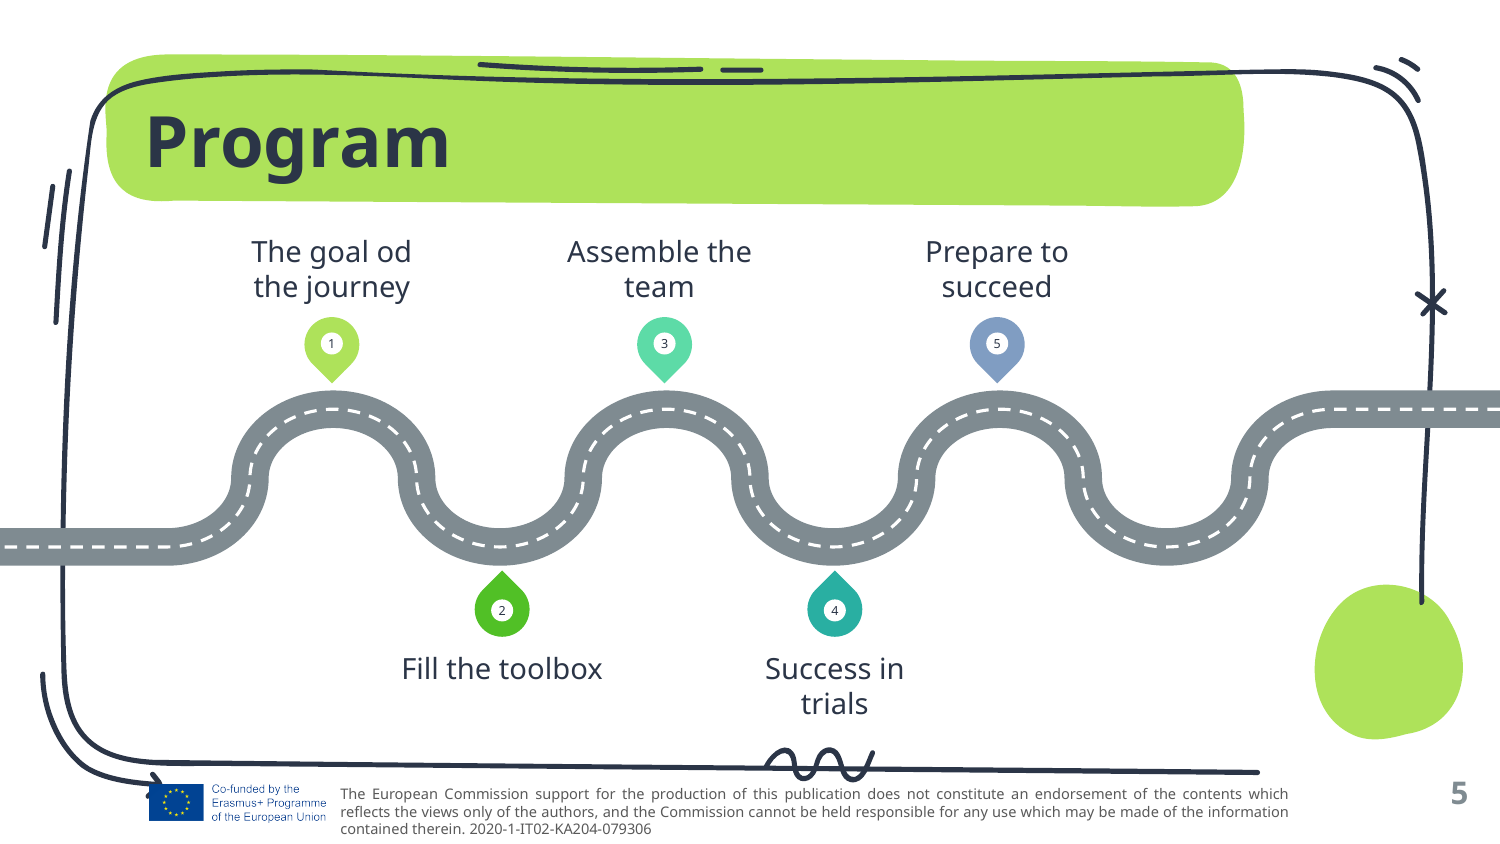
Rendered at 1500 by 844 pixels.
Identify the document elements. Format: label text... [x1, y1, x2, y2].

text_box The goal od the journey [226, 215, 438, 304]
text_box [795, 570, 874, 649]
text_box [0, 409, 1500, 547]
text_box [292, 305, 371, 384]
text_box Assemble the team [553, 215, 765, 304]
text_box Success in trials [729, 650, 941, 738]
slide_number 5 [1378, 769, 1469, 820]
text_box Prepare to succeed [891, 215, 1103, 304]
text_box Fill the toolbox [396, 650, 608, 738]
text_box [463, 570, 542, 649]
picture [149, 784, 326, 823]
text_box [958, 305, 1037, 384]
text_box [625, 305, 704, 384]
title Program [144, 112, 1200, 178]
